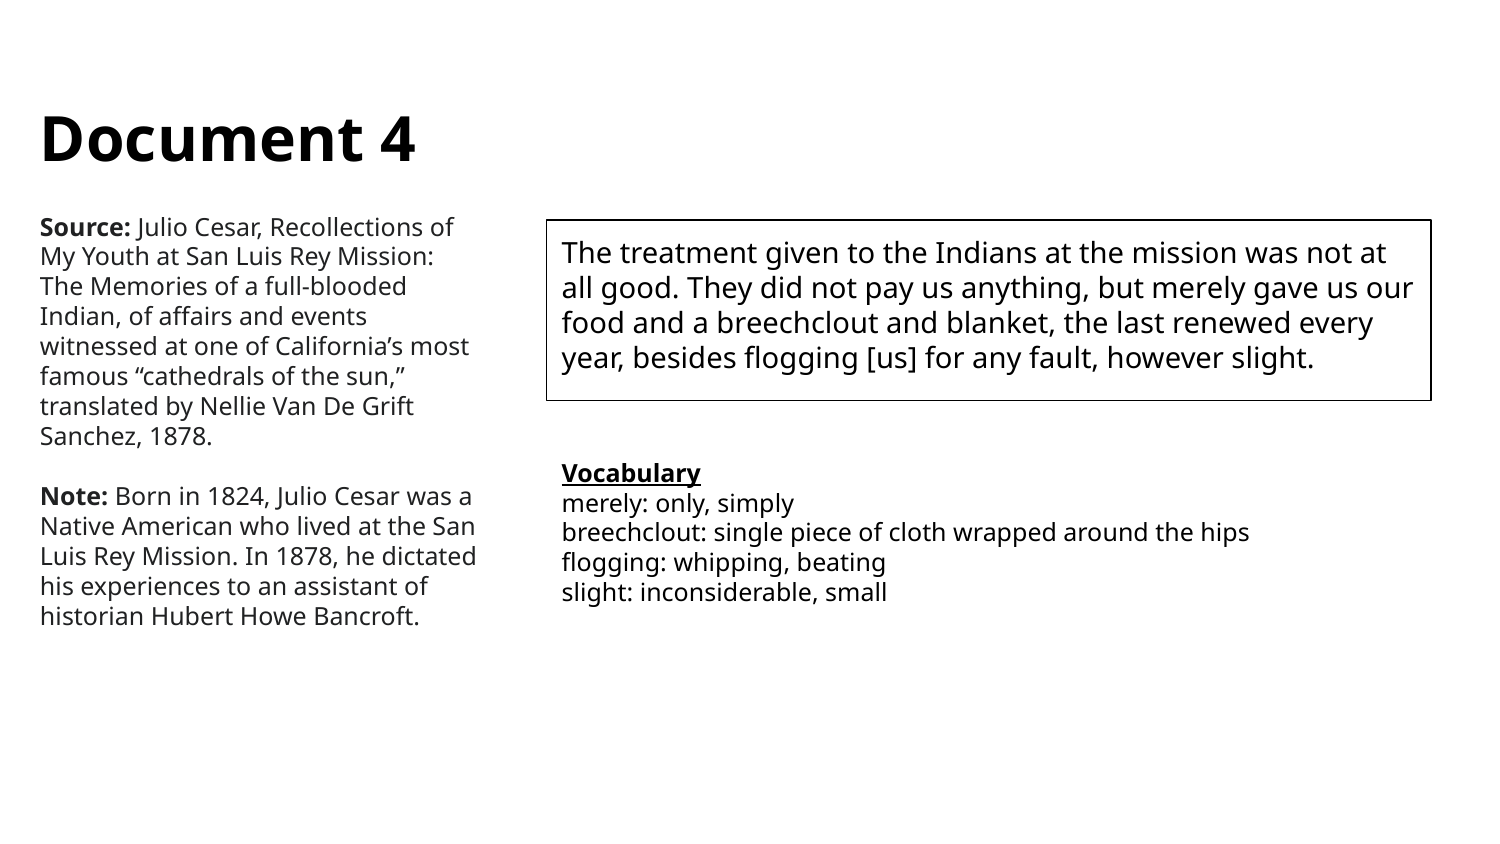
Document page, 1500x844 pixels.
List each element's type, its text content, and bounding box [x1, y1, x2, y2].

text_box Document 4 Source: Julio Cesar, Recollections of My Youth at San Luis Rey Mission: The Memories of a full-blooded Indian, of affairs and events witnessed at one of California’s most famous “cathedrals of the sun,” translated by Nellie Van De Grift Sanchez, 1878. Note: Born in 1824, Julio Cesar was a Native American who lived at the San Luis Rey Mission. In 1878, he dictated his experiences to an assistant of historian Hubert Howe Bancroft. [24, 83, 496, 811]
text_box The treatment given to the Indians at the mission was not at all good. They did not pay us anything, but merely gave us our food and a breechclout and blanket, the last renewed every year, besides flogging [us] for any fault, however slight. [546, 219, 1432, 401]
text_box Vocabulary merely: only, simply breechclout: single piece of cloth wrapped around the hips flogging: whipping, beating slight: inconsiderable, small [546, 442, 1432, 622]
